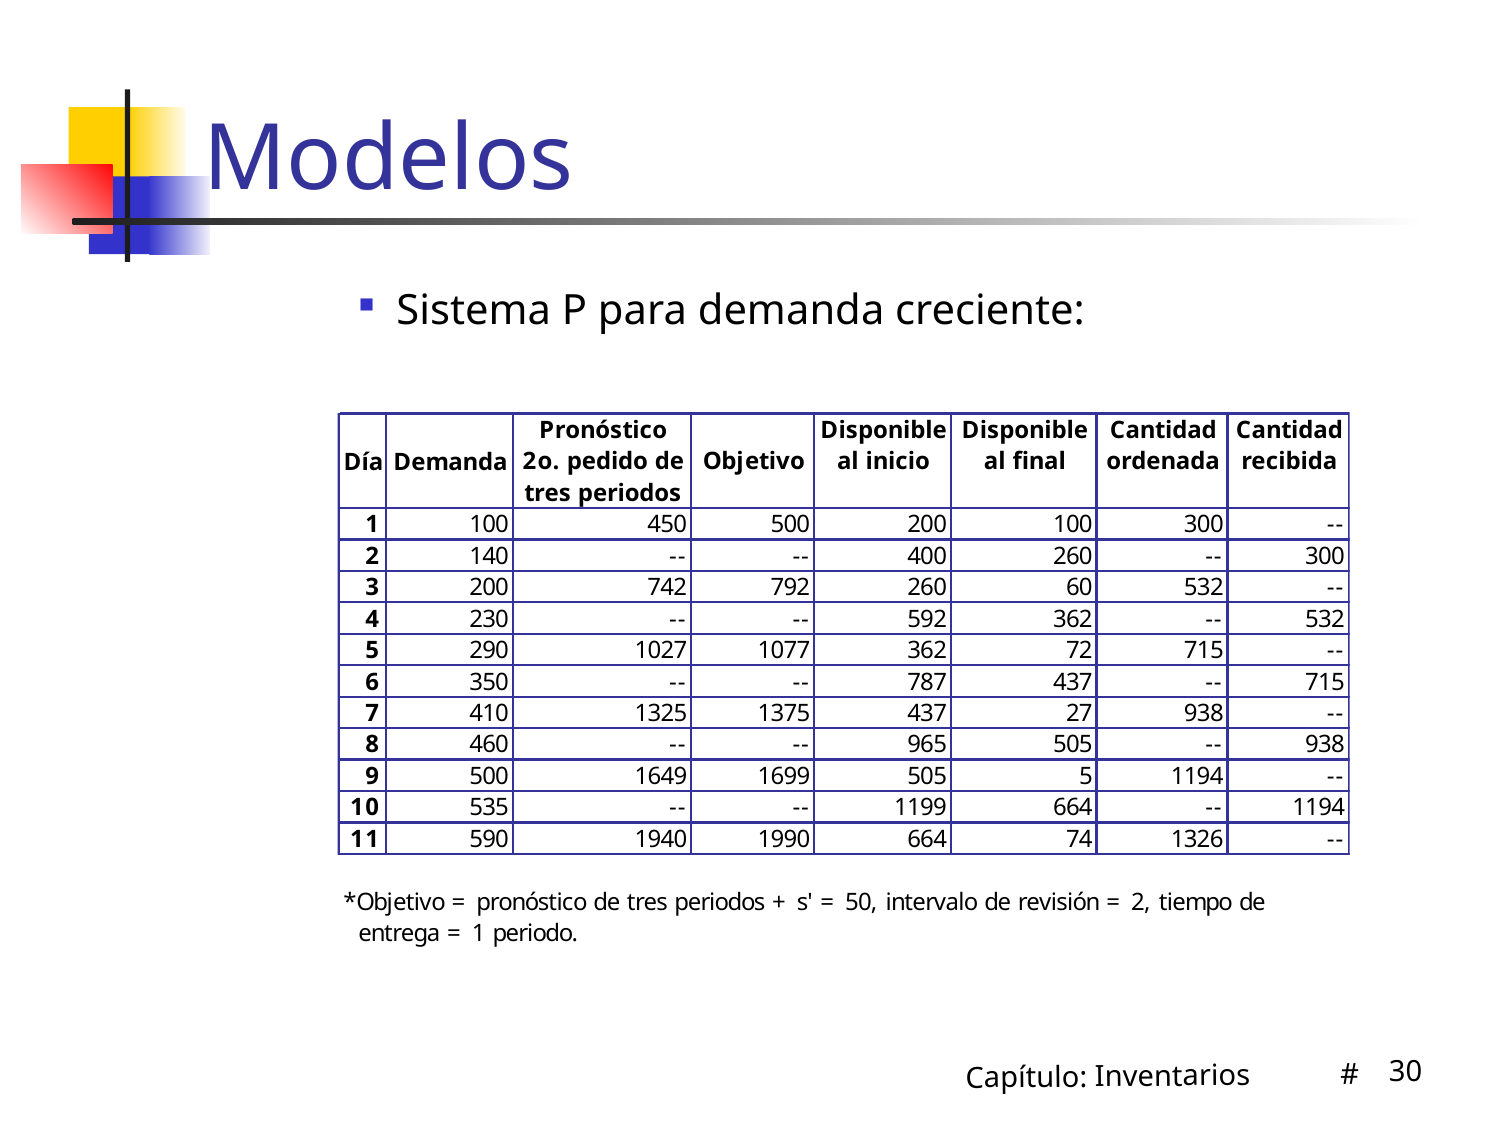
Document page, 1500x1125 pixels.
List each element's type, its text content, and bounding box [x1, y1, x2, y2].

footer Capítulo: Inventarios # [923, 1028, 1402, 1108]
list Sistema P para demanda creciente: [193, 274, 1470, 1007]
slide_number 30 [1124, 1024, 1438, 1101]
picture [337, 412, 1351, 950]
title Modelos [188, 27, 1468, 216]
